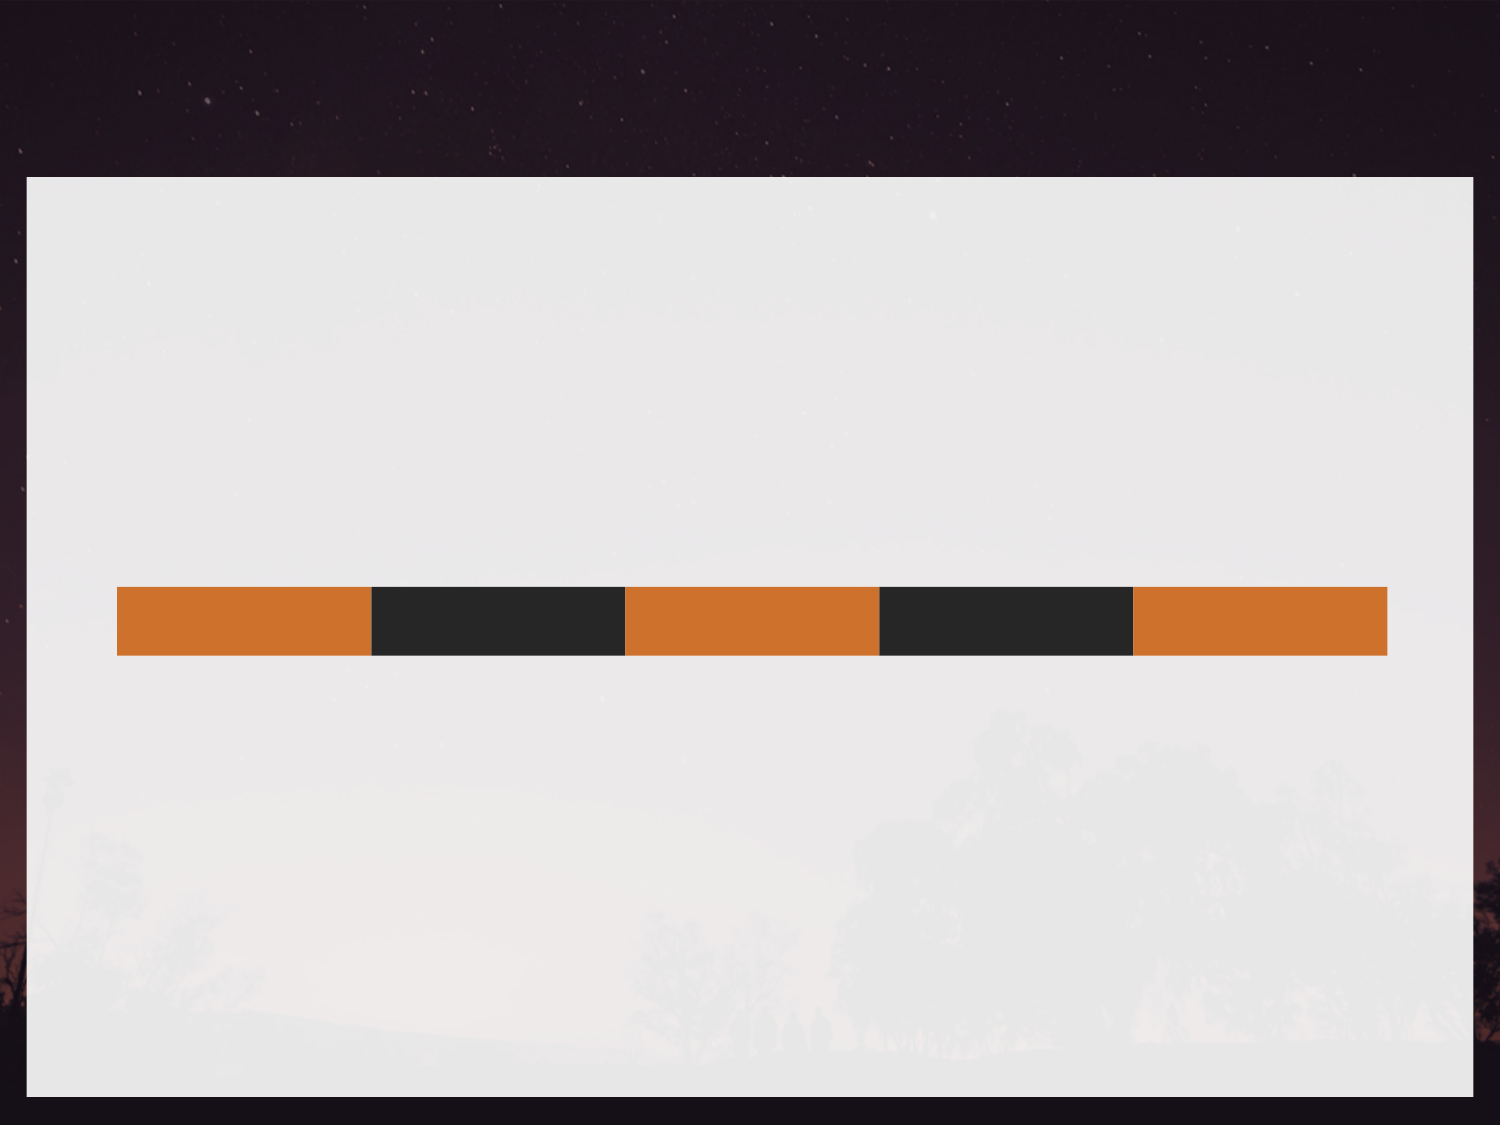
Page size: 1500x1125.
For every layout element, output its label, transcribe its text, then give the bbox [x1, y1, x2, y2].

text_box [624, 586, 878, 657]
list 데이터 분석의 목적 [26, 52, 1459, 159]
text_box [116, 586, 370, 657]
picture [0, 0, 1500, 1125]
text_box [1132, 586, 1388, 657]
text_box [370, 586, 624, 657]
text_box [878, 586, 1132, 657]
